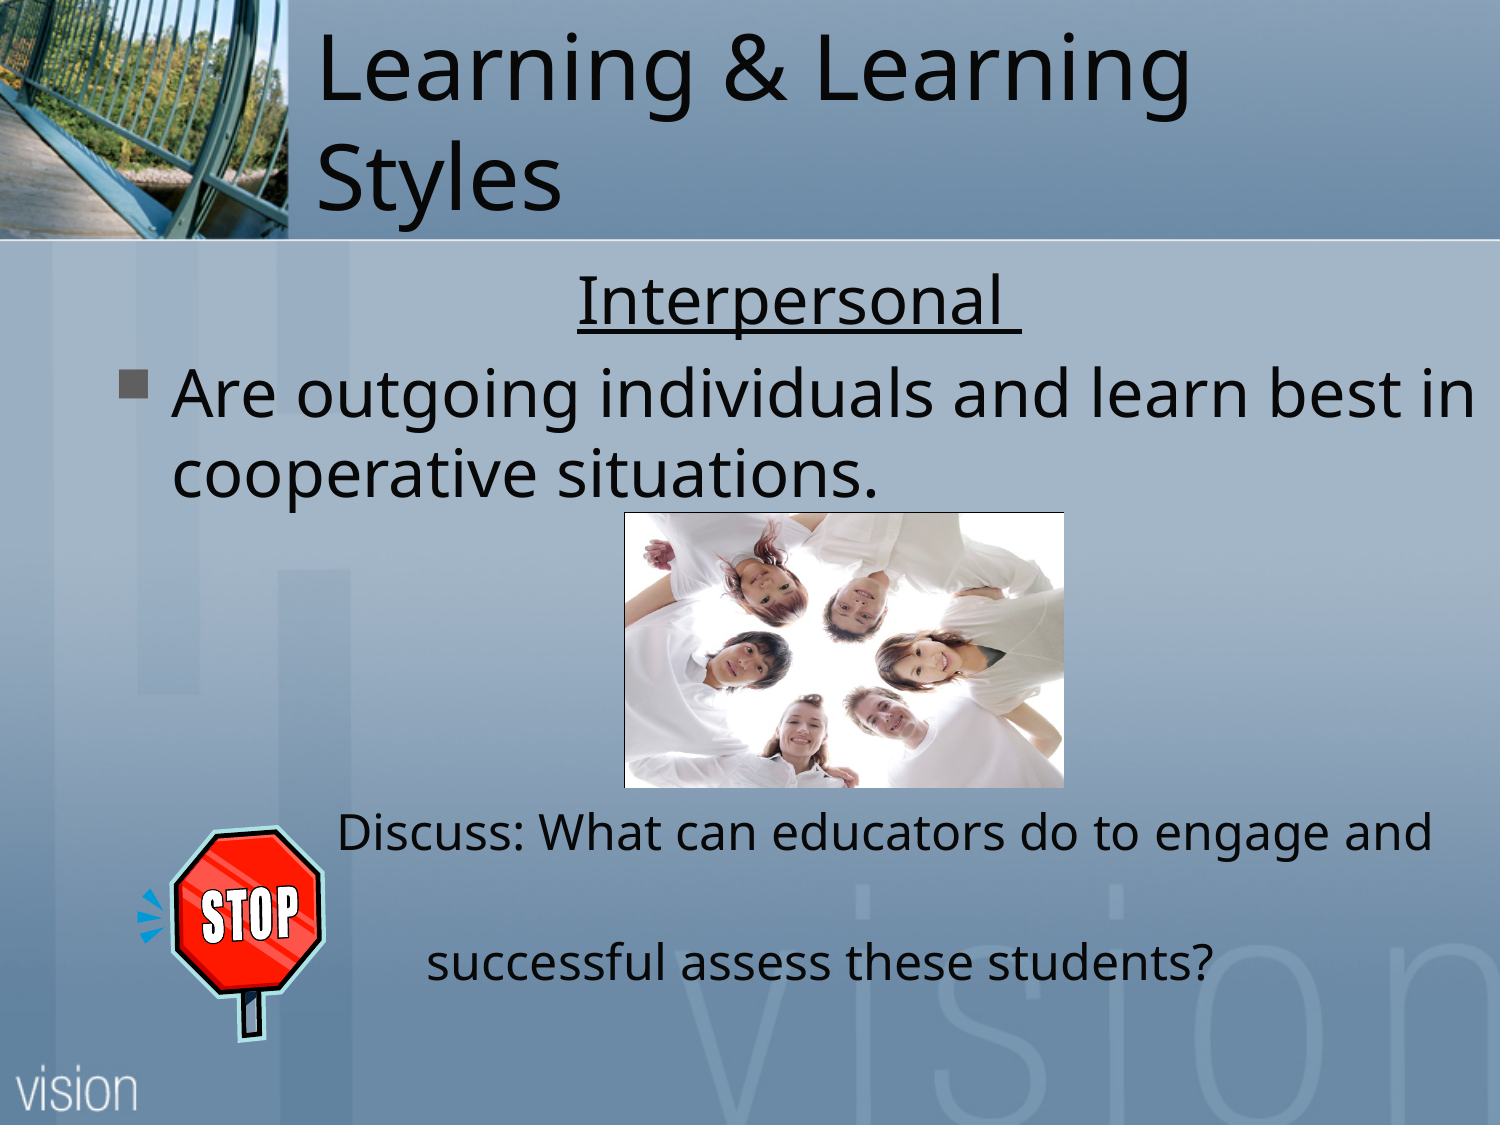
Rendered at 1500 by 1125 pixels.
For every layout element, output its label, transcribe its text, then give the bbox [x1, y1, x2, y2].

picture [0, 0, 1500, 1125]
title Learning & Learning Styles [299, 30, 1462, 207]
picture [137, 824, 327, 1044]
picture [624, 512, 1064, 789]
list Interpersonal Are outgoing individuals and learn best in cooperative situations. Discuss: What can educators do to engage and successful assess these students? [99, 249, 1500, 1125]
